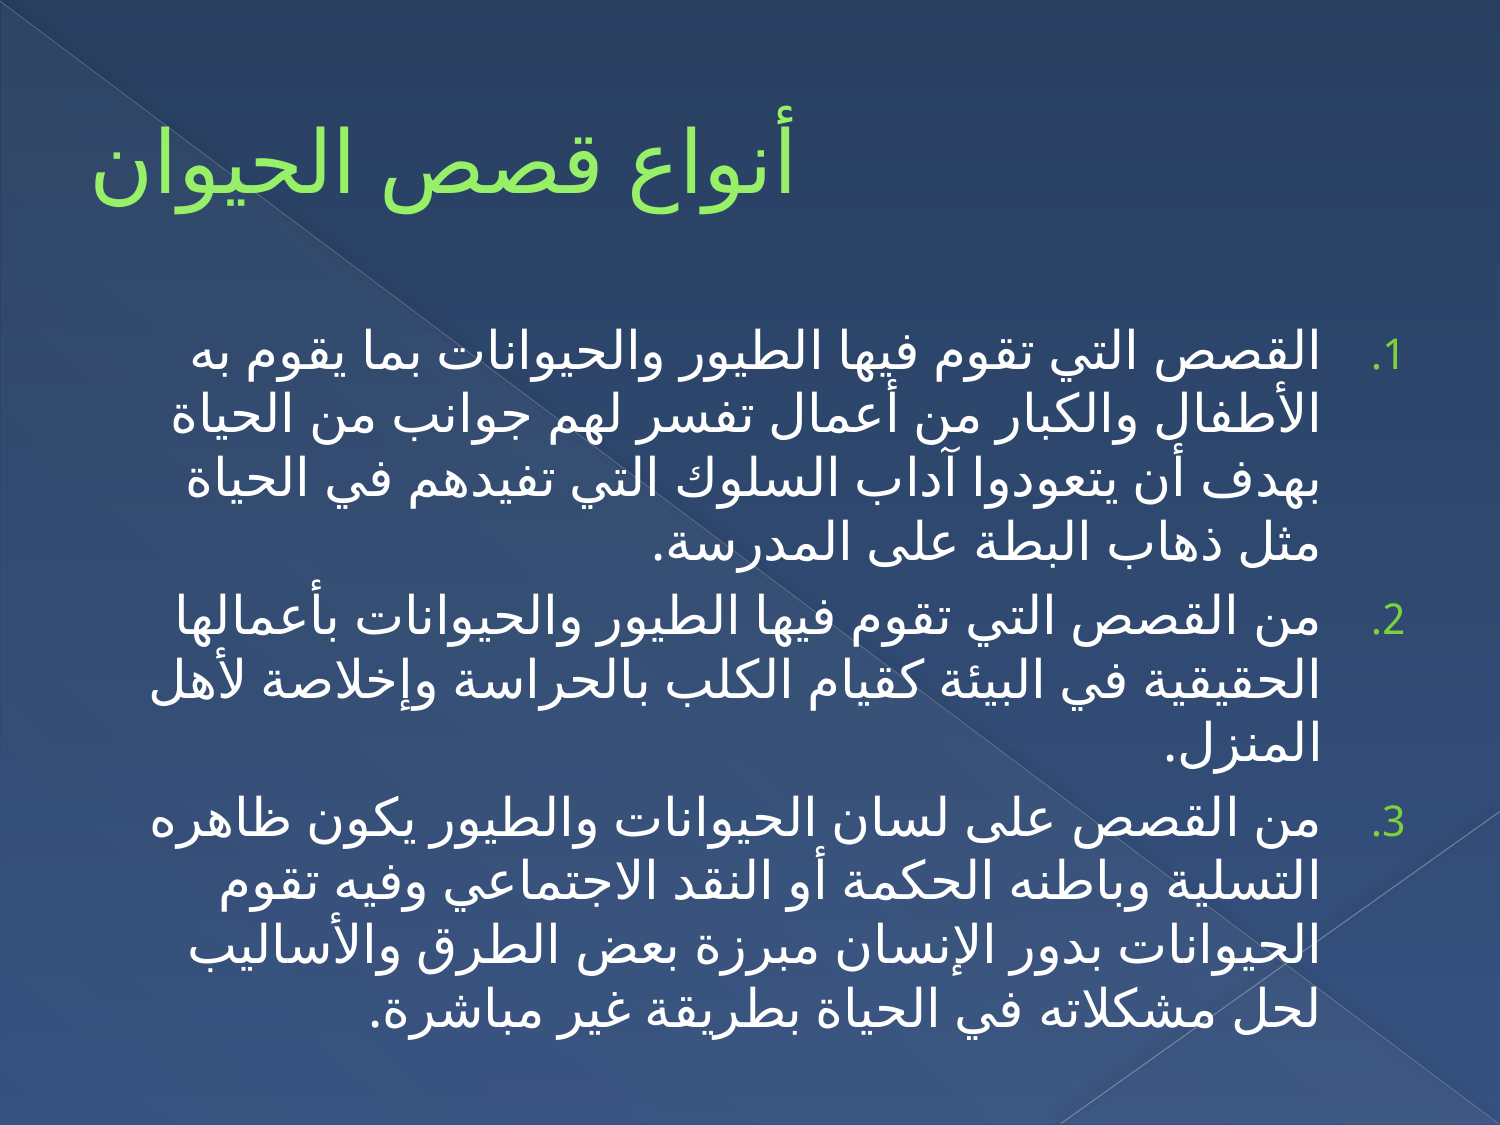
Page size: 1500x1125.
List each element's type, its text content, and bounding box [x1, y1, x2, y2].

title أنواع قصص الحيوان [75, 43, 1425, 274]
list القصص التي تقوم فيها الطيور والحيوانات بما يقوم به الأطفال والكبار من أعمال تفسر لهم جوانب من الحياة بهدف أن يتعودوا آداب السلوك التي تفيدهم في الحياة مثل ذهاب البطة على المدرسة. من القصص التي تقوم فيها الطيور والحيوانات بأعمالها الحقيقية في البيئة كقيام الكلب بالحراسة وإخلاصة لأهل المنزل. من القصص على لسان الحيوانات والطيور يكون ظاهره التسلية وباطنه الحكمة أو النقد الاجتماعي وفيه تقوم الحيوانات بدور الإنسان مبرزة بعض الطرق والأساليب لحل مشكلاته في الحياة بطريقة غير مباشرة. [75, 308, 1425, 1059]
